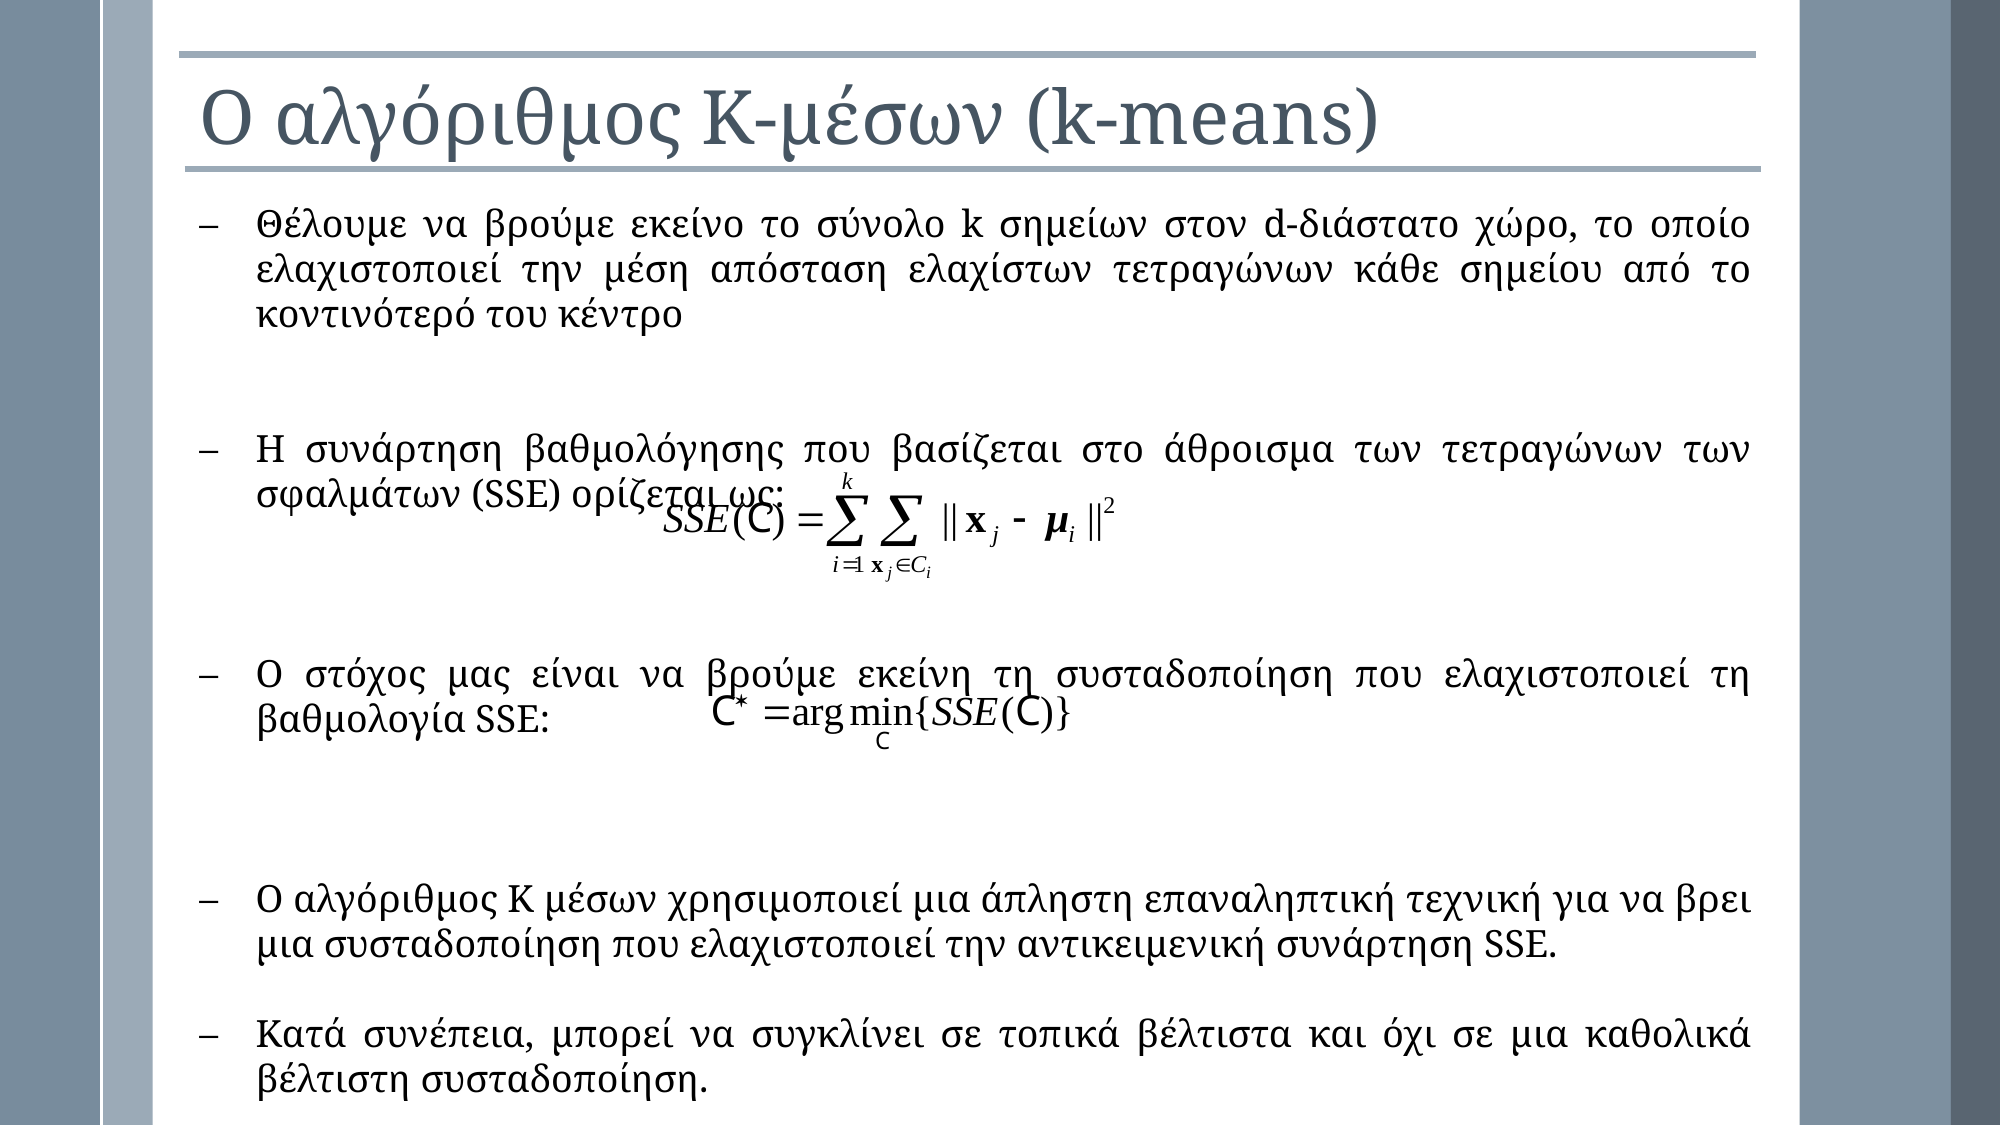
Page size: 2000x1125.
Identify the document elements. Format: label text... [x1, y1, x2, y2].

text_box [655, 460, 1129, 593]
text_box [704, 680, 1080, 760]
text_box Θέλουμε να βρούμε εκείνο το σύνολο k σημείων στον d-διάστατο χώρο, το οποίο ελαχιστοποιεί την μέση απόσταση ελαχίστων τετραγώνων κάθε σημείου από το κοντινότερό του κέντρο Η συνάρτηση βαθμολόγησης που βασίζεται στο άθροισμα των τετραγώνων των σφαλμάτων (SSE) ορίζεται ως: Ο στόχος μας είναι να βρούμε εκείνη τη συσταδοποίηση που ελαχιστοποιεί τη βαθμολογία SSE: Ο αλγόριθμος K μέσων χρησιμοποιεί μια άπληστη επαναληπτική τεχνική για να βρει μια συσταδοποίηση που ελαχιστοποιεί την αντικειμενική συνάρτηση SSE. Κατά συνέπεια, μπορεί να συγκλίνει σε τοπικά βέλτιστα και όχι σε μια καθολικά βέλτιστη συσταδοποίηση. [184, 192, 1768, 1125]
text_box Ο αλγόριθμος K-μέσων (k-means) [184, 62, 1756, 167]
